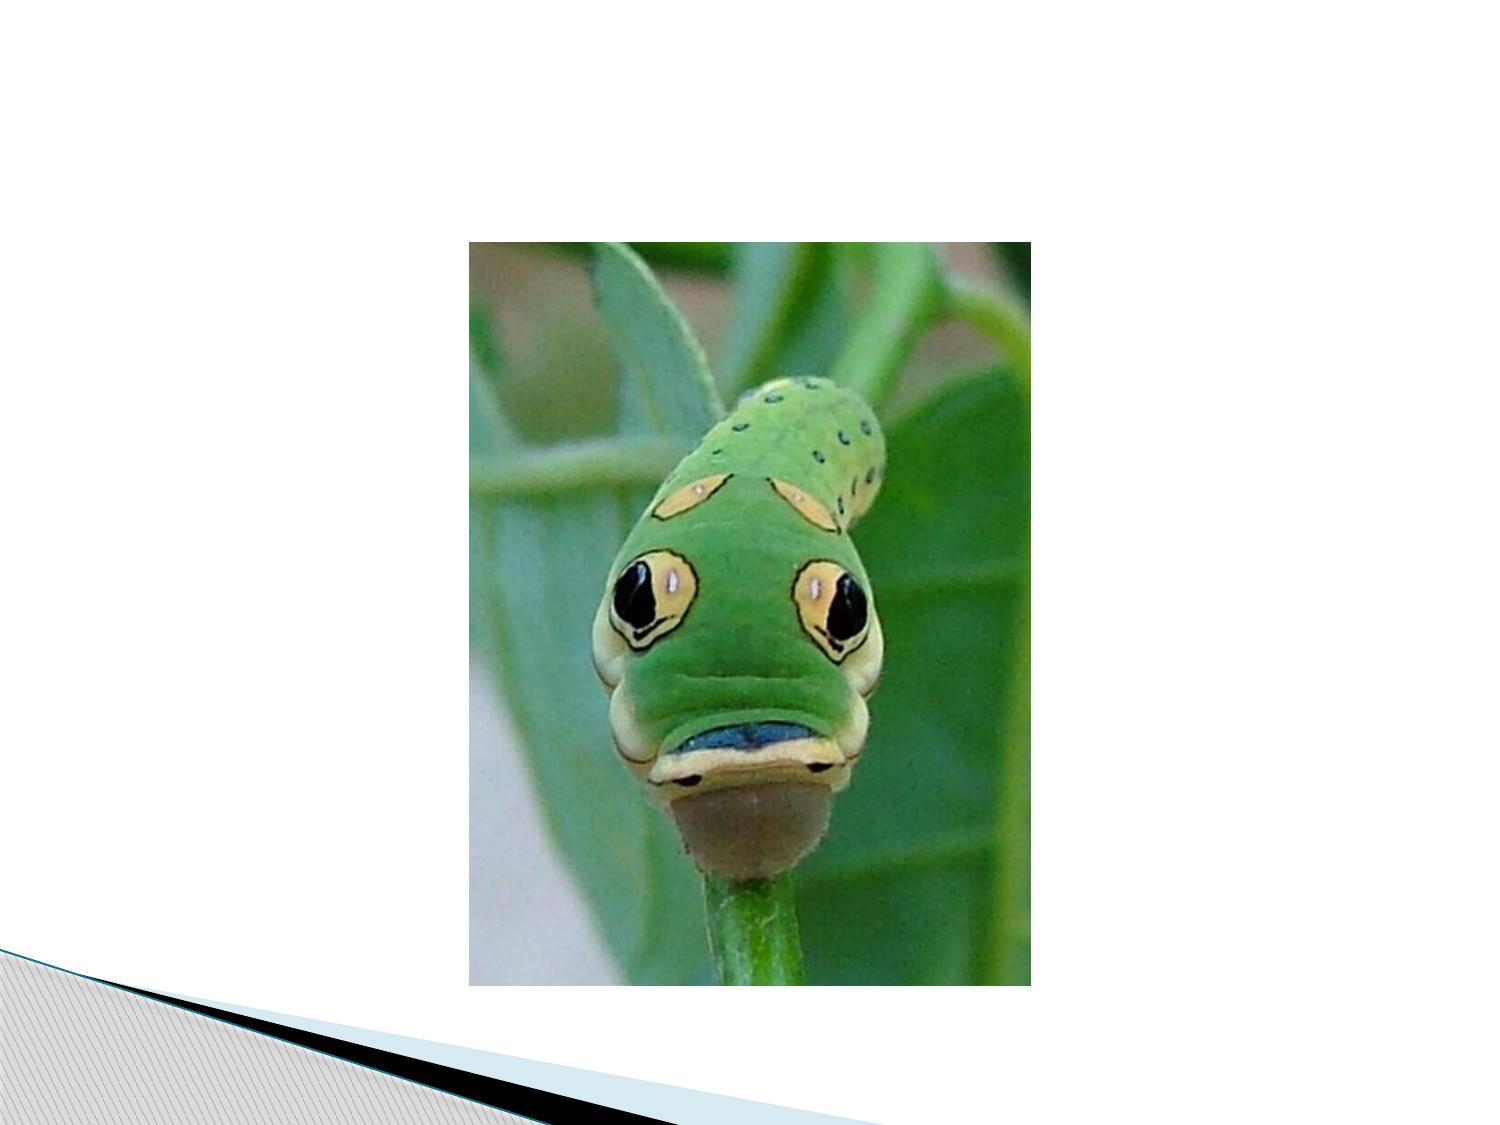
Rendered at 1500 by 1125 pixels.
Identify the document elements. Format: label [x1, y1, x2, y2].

list [469, 242, 1031, 986]
